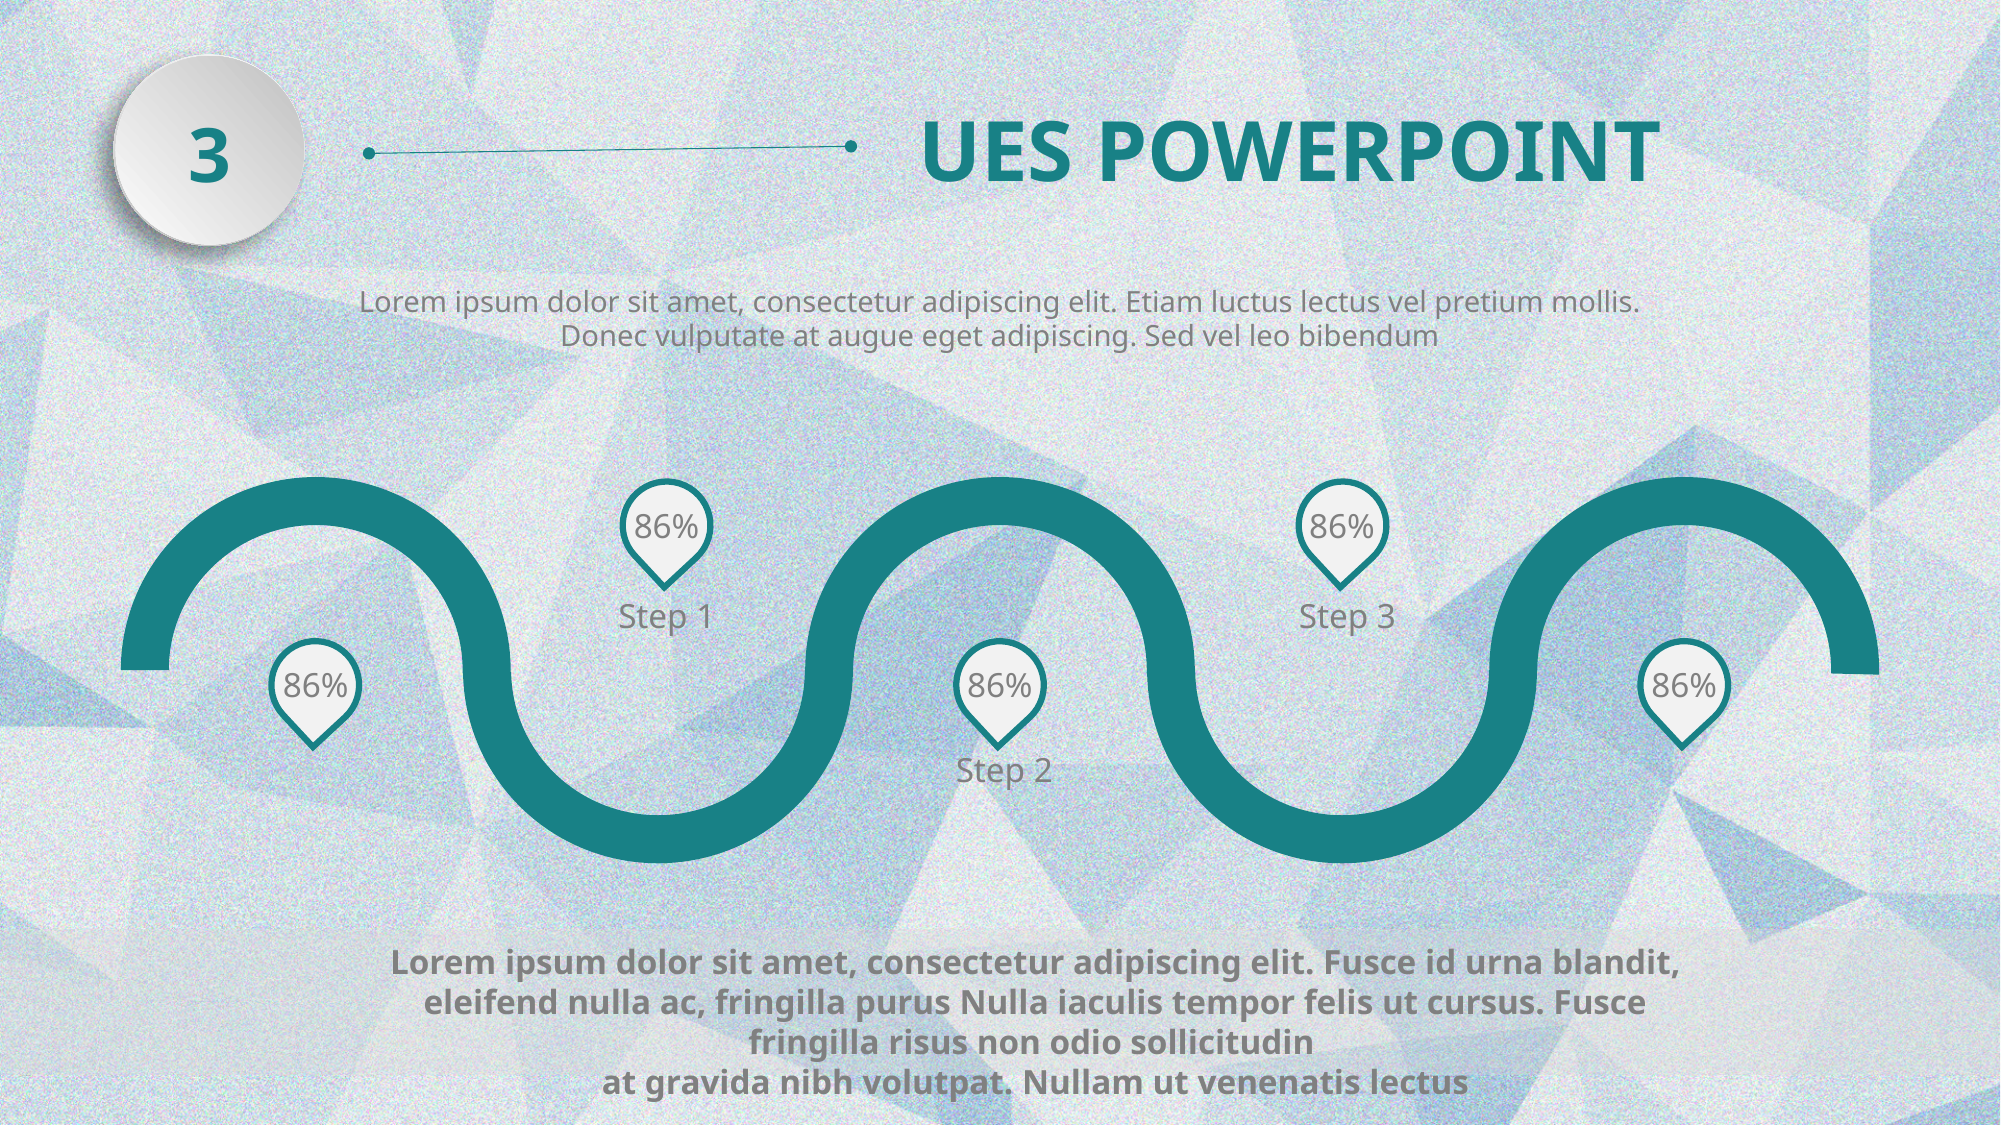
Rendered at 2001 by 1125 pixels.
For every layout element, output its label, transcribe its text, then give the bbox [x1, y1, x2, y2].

text_box UES POWERPOINT [903, 90, 1678, 206]
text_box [622, 481, 711, 570]
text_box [271, 641, 361, 729]
picture [0, 0, 2001, 1125]
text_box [120, 477, 1880, 864]
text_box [1639, 641, 1729, 729]
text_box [368, 146, 851, 154]
text_box 3 [305, 100, 310, 205]
text_box [0, 928, 2000, 1076]
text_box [113, 54, 305, 246]
text_box Lorem ipsum dolor sit amet, consectetur adipiscing elit. Etiam luctus lectus vel pretium mollis. Donec vulputate at augue eget adipiscing. Sed vel leo bibendum [329, 275, 1671, 361]
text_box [1297, 481, 1387, 570]
text_box Lorem ipsum dolor sit amet, consectetur adipiscing elit. Fusce id urna blandit, eleifend nulla ac, fringilla purus Nulla iaculis tempor felis ut cursus. Fusce fringilla risus non odio sollicitudin at gravida nibh volutpat. Nullam ut venenatis lectus [344, 933, 1729, 1109]
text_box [955, 641, 1045, 729]
